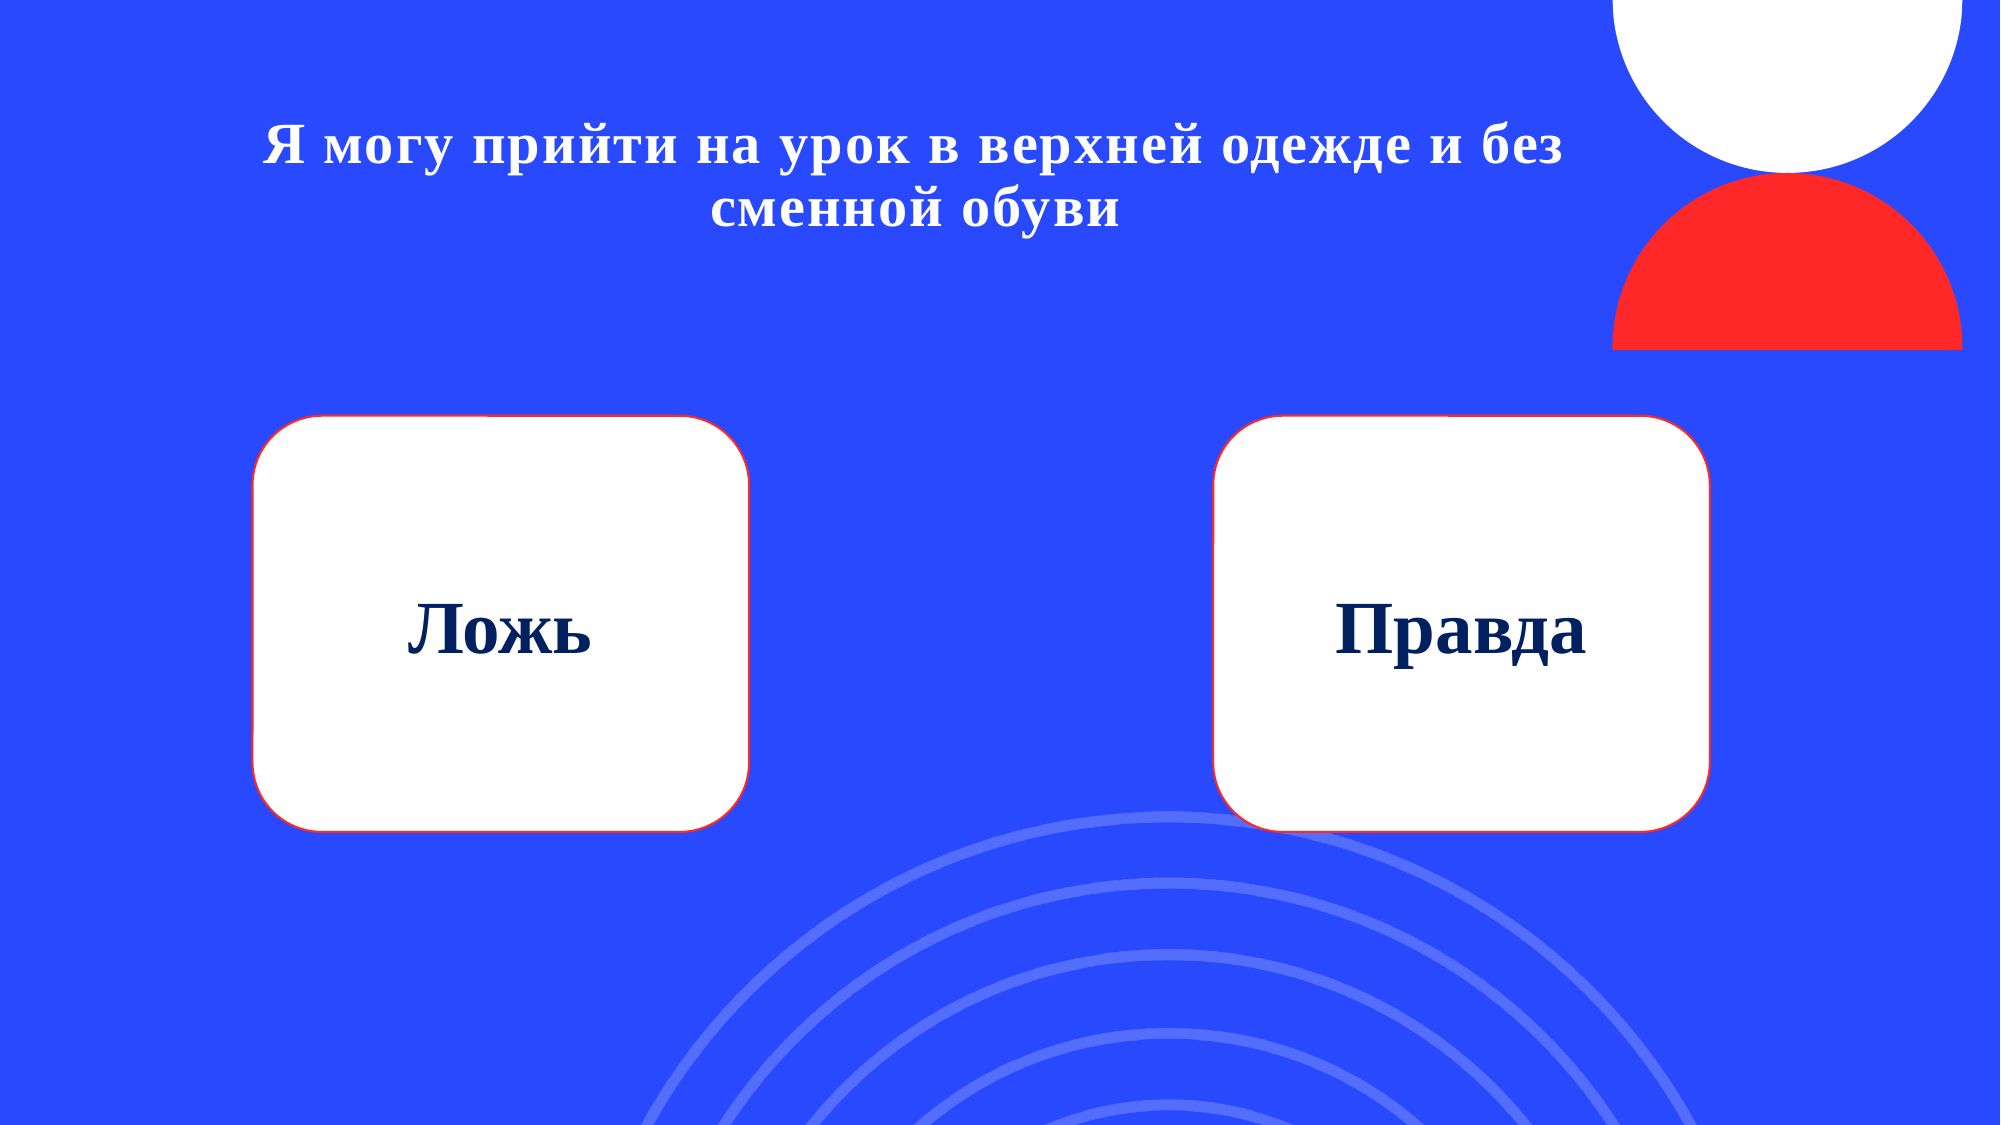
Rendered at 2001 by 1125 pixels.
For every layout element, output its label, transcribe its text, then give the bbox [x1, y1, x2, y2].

text_box Ложь [251, 414, 751, 833]
text_box Правда [1212, 414, 1711, 833]
title Я могу прийти на урок в верхней одежде и без сменной обуви [205, 113, 1625, 300]
picture [567, 811, 1770, 1125]
